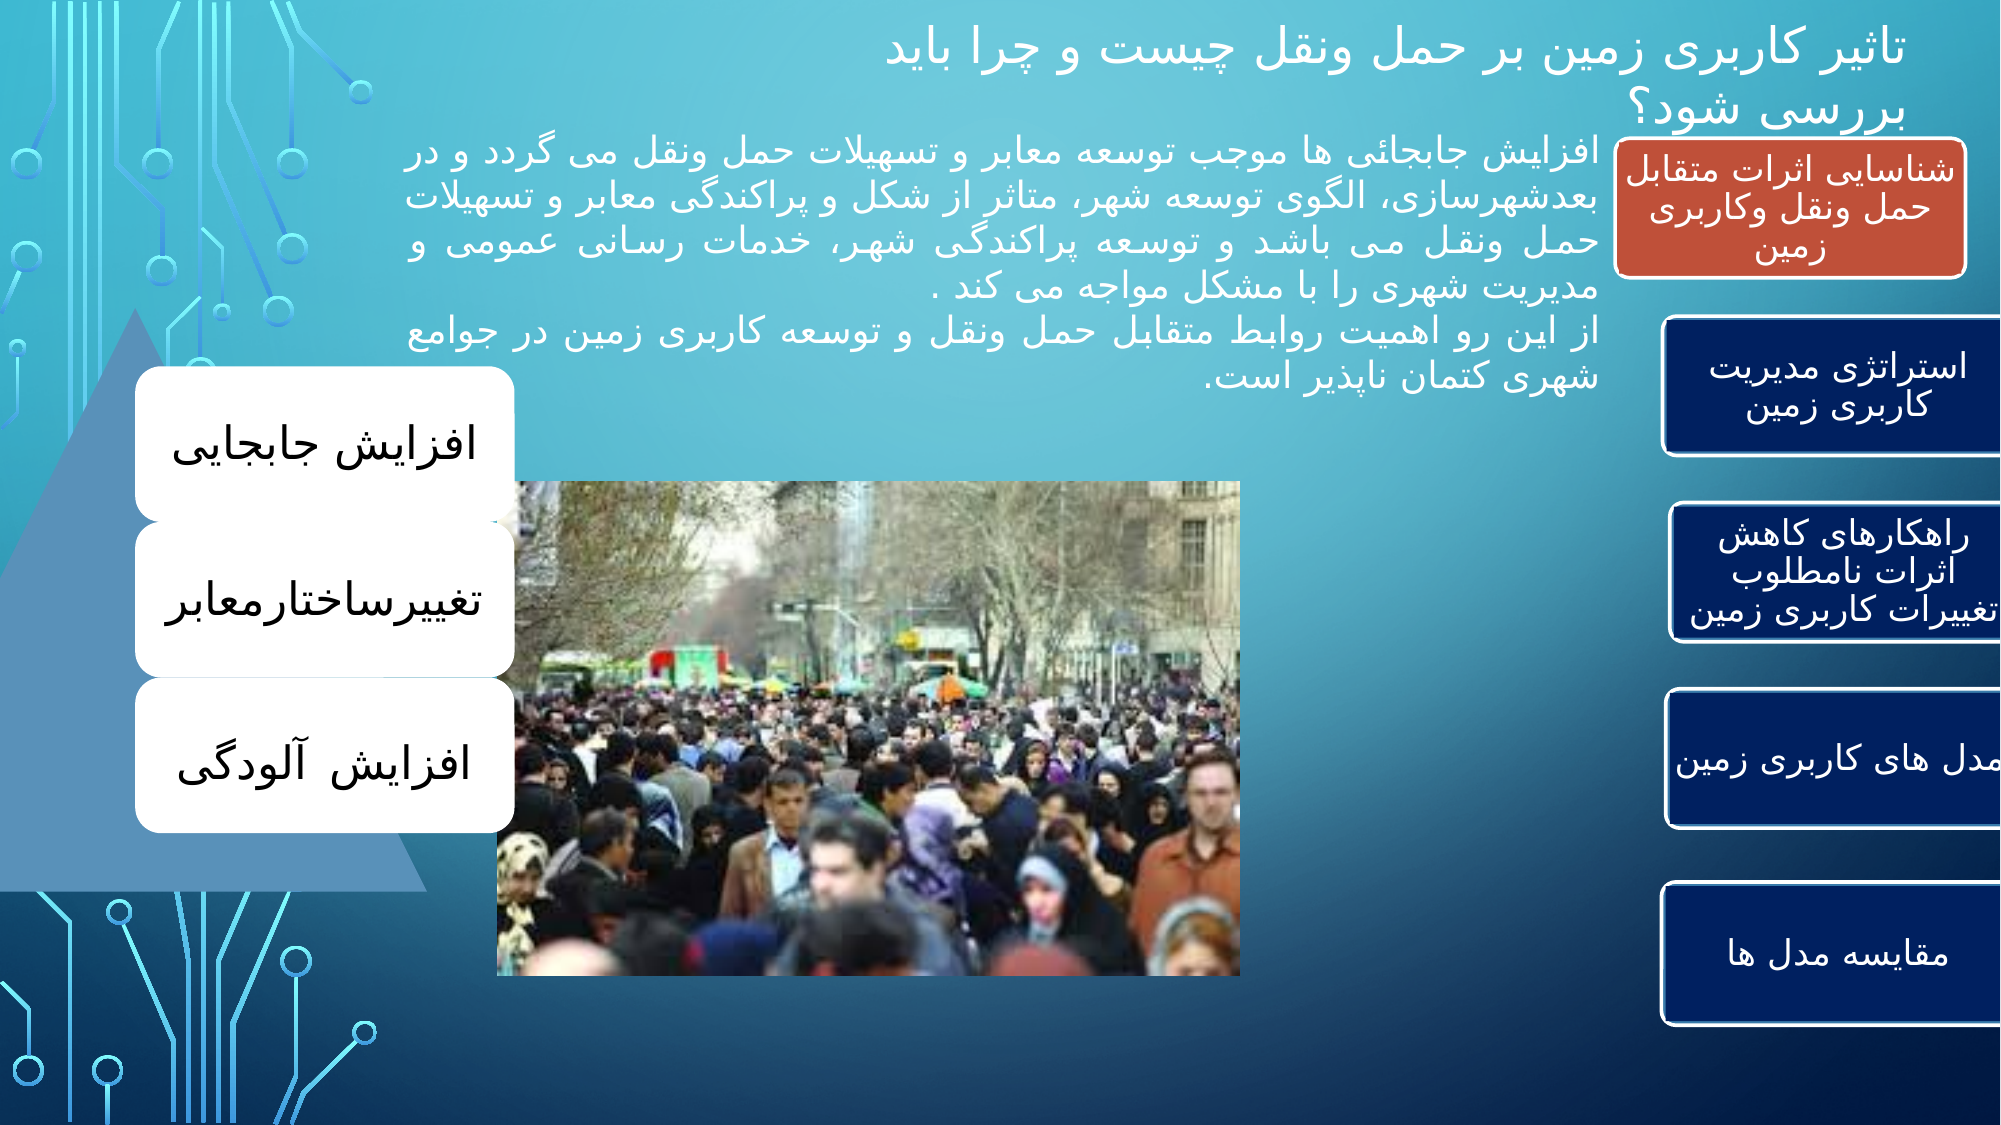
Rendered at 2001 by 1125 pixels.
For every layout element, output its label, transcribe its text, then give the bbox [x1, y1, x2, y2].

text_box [1662, 315, 2000, 456]
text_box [1669, 502, 2000, 643]
text_box تاثیر کاربری زمین بر حمل ونقل چیست و چرا باید بررسی شود؟ [754, 5, 1923, 201]
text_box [1614, 138, 1966, 278]
text_box افزایش جابجائی ها موجب توسعه معابر و تسهیلات حمل ونقل می گردد و در بعدشهرسازی، الگوی توسعه شهر، متاثر از شکل و پراکندگی معابر و تسهیلات حمل ونقل می باشد و توسعه پراکندگی شهر، خدمات رسانی عمومی و مدیریت شهری را با مشکل مواجه می کند . از این رو اهمیت روابط متقابل حمل ونقل و توسعه کاربری زمین در جوامع شهری کتمان ناپذیر است. [389, 118, 1616, 403]
picture [497, 481, 1240, 976]
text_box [1661, 881, 2000, 1026]
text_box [1665, 688, 2000, 829]
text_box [0, 307, 1074, 892]
